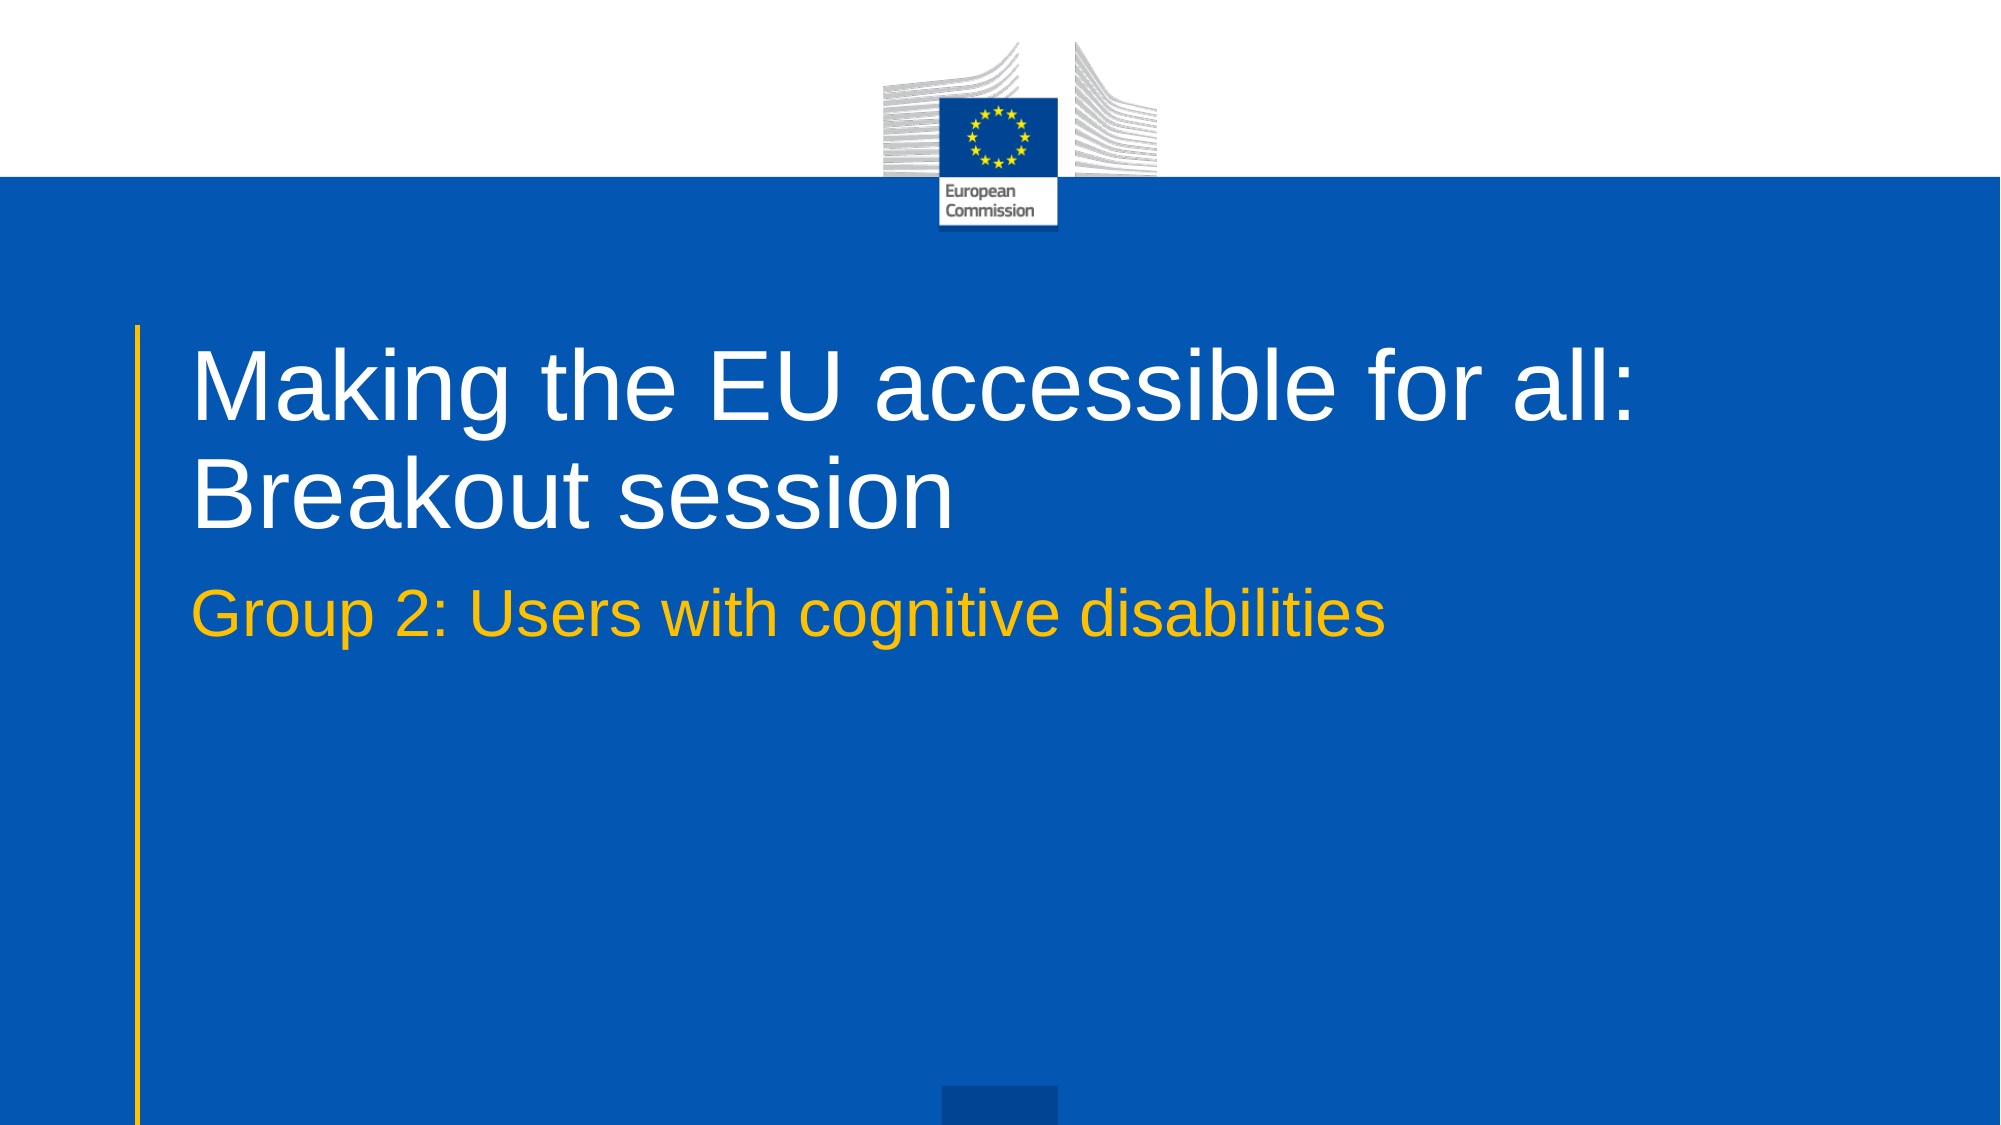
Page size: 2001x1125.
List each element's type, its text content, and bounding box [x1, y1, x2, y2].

title Making the EU accessible for all: Breakout session [175, 326, 1827, 562]
picture [883, 42, 1157, 232]
subtitle Group 2: Users with cognitive disabilities [175, 562, 1827, 710]
